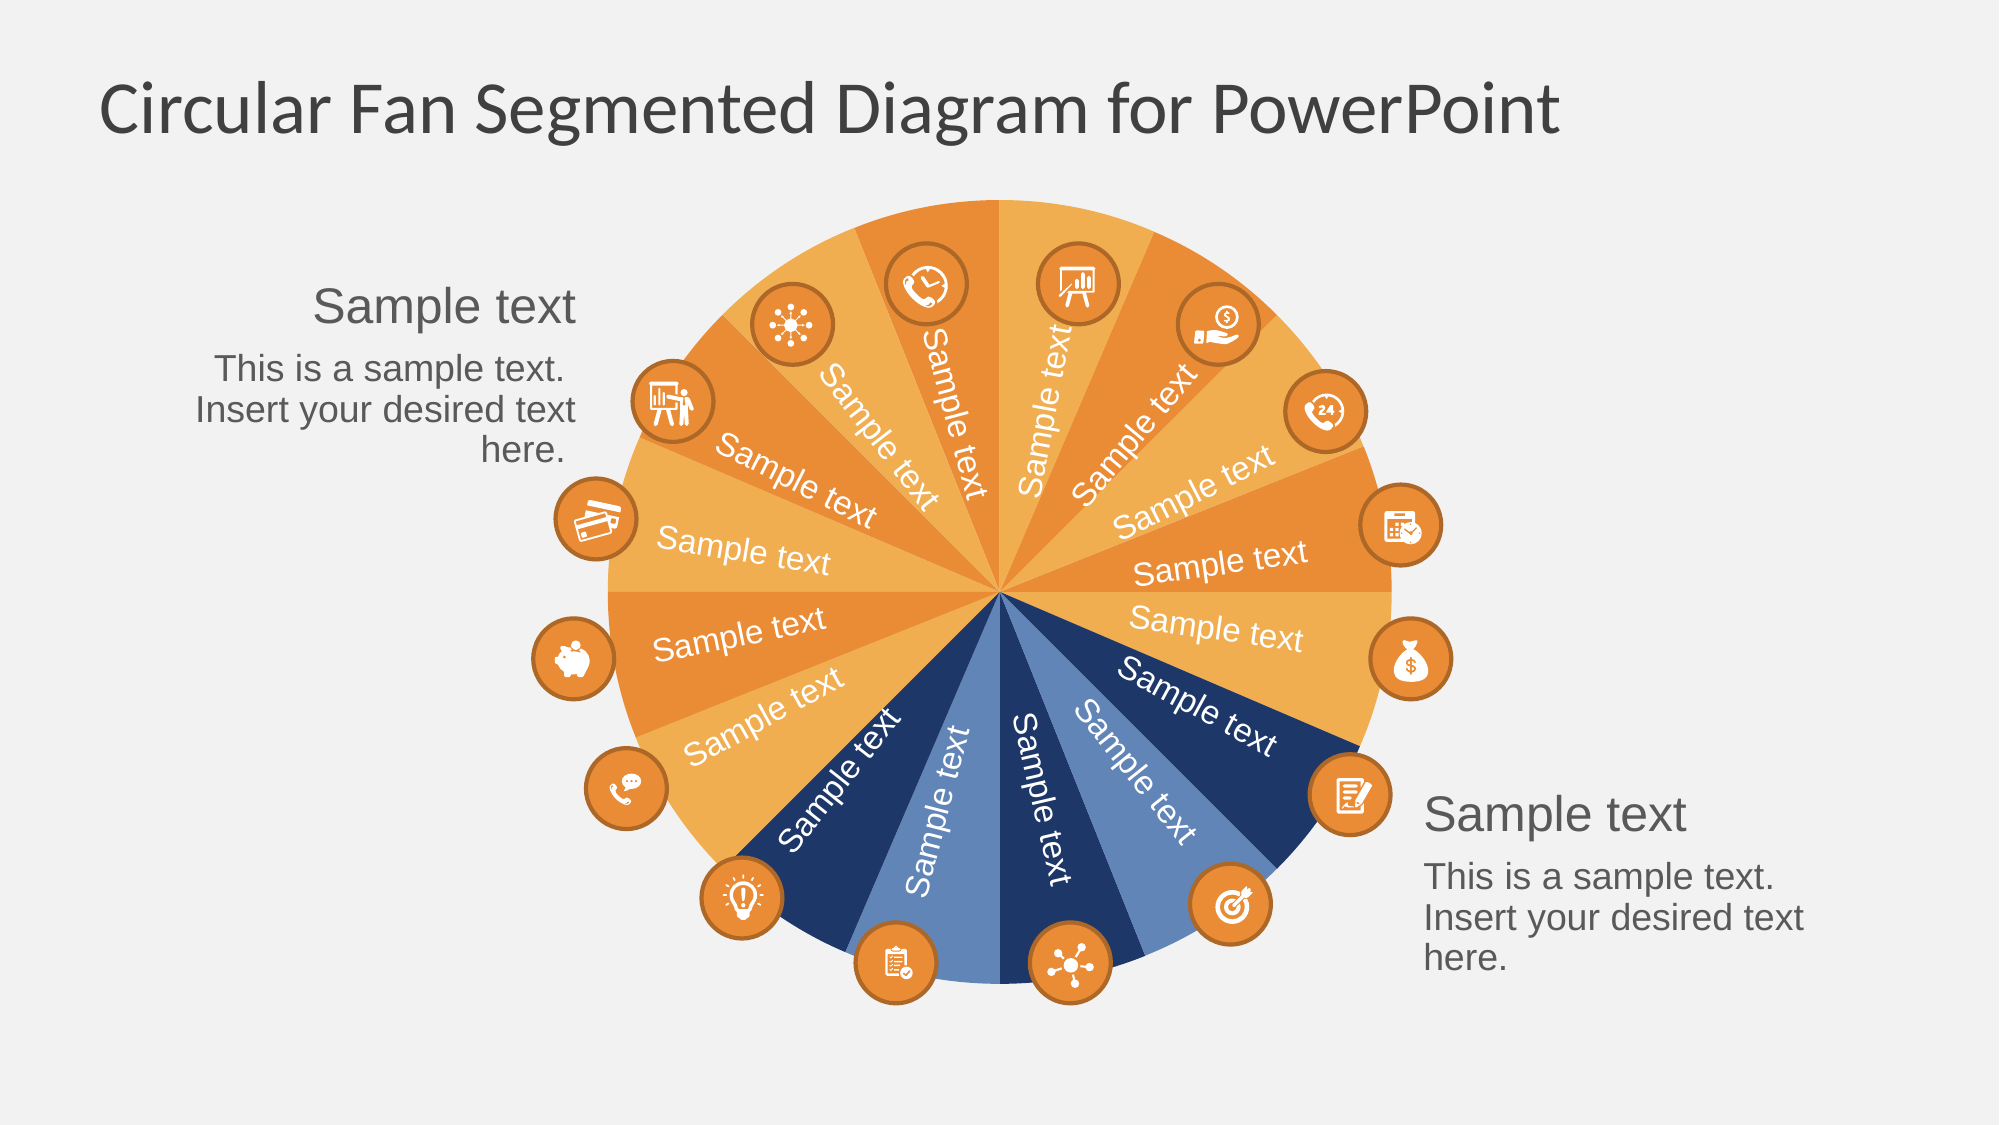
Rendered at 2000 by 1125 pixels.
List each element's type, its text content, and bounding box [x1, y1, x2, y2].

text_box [554, 640, 591, 678]
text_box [1193, 304, 1241, 345]
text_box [1058, 266, 1096, 309]
text_box [873, 999, 919, 1006]
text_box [1302, 393, 1345, 433]
text_box [1047, 999, 1093, 1006]
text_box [607, 199, 1392, 265]
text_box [1382, 638, 1443, 685]
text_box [769, 303, 813, 347]
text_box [573, 499, 622, 543]
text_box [1046, 942, 1095, 989]
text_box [722, 874, 765, 921]
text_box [1384, 510, 1422, 545]
title Circular Fan Segmented Diagram for PowerPoint [99, 45, 1900, 162]
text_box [1336, 777, 1373, 814]
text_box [82, 265, 1917, 988]
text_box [648, 381, 695, 427]
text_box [1215, 885, 1254, 925]
